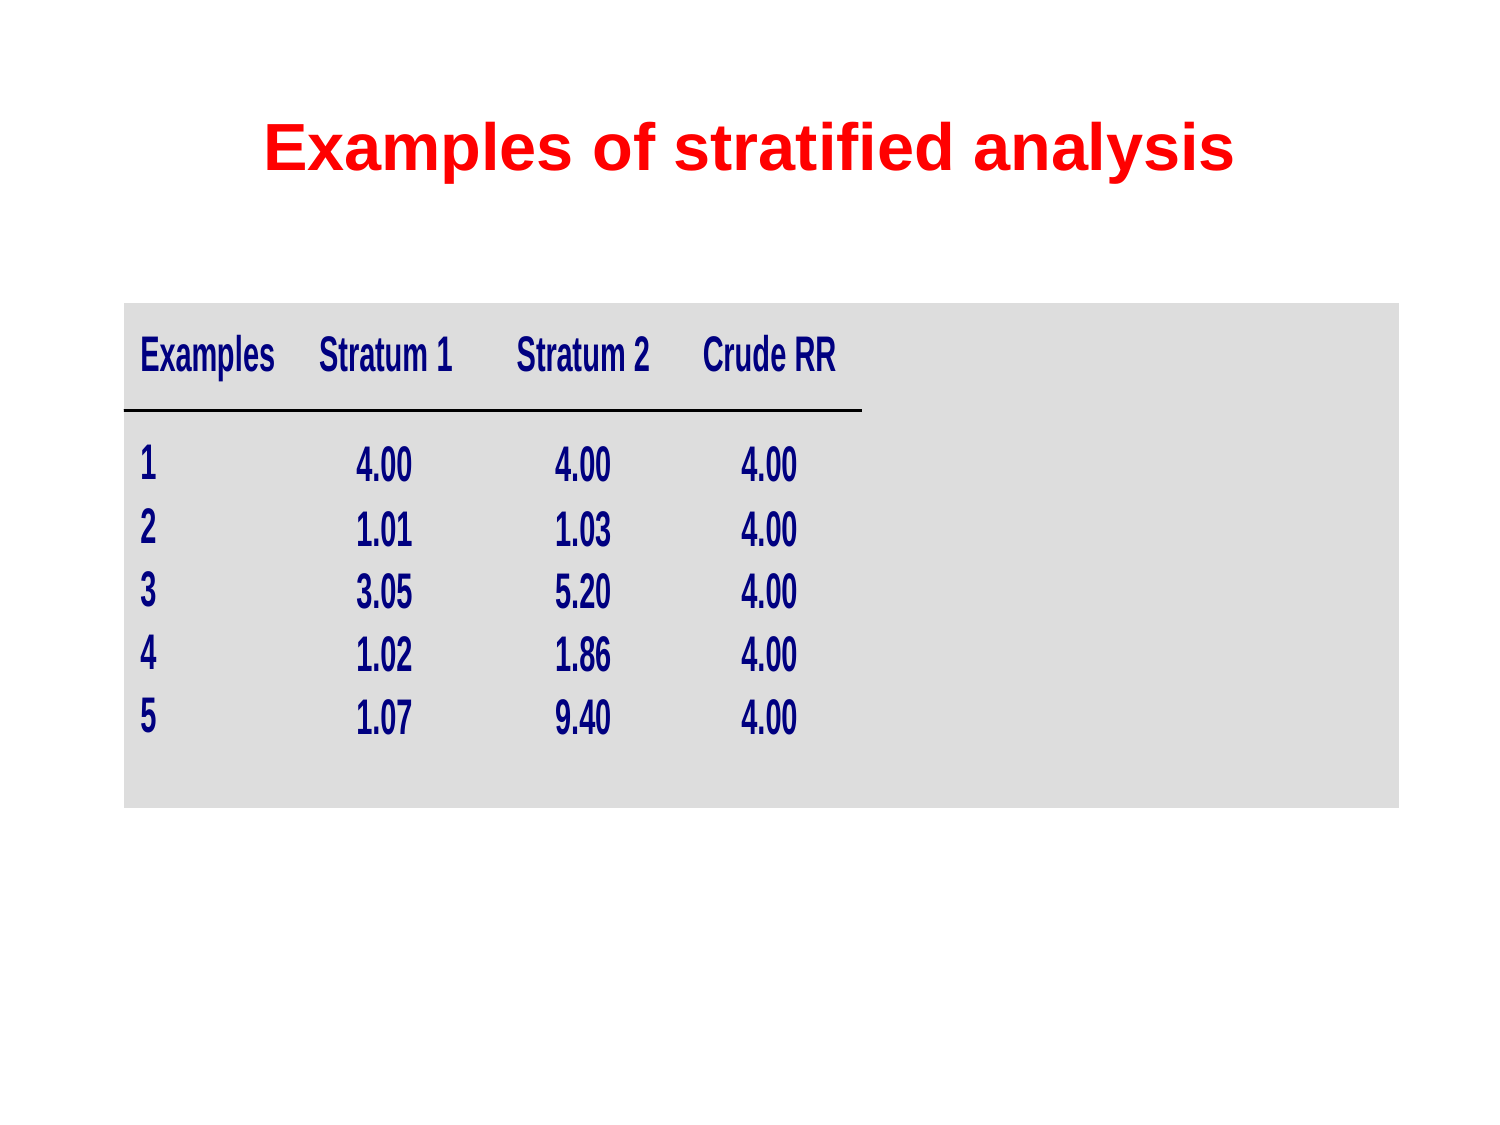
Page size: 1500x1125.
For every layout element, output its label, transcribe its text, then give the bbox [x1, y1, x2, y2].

title Examples of stratified analysis [112, 49, 1388, 238]
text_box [123, 302, 1400, 809]
